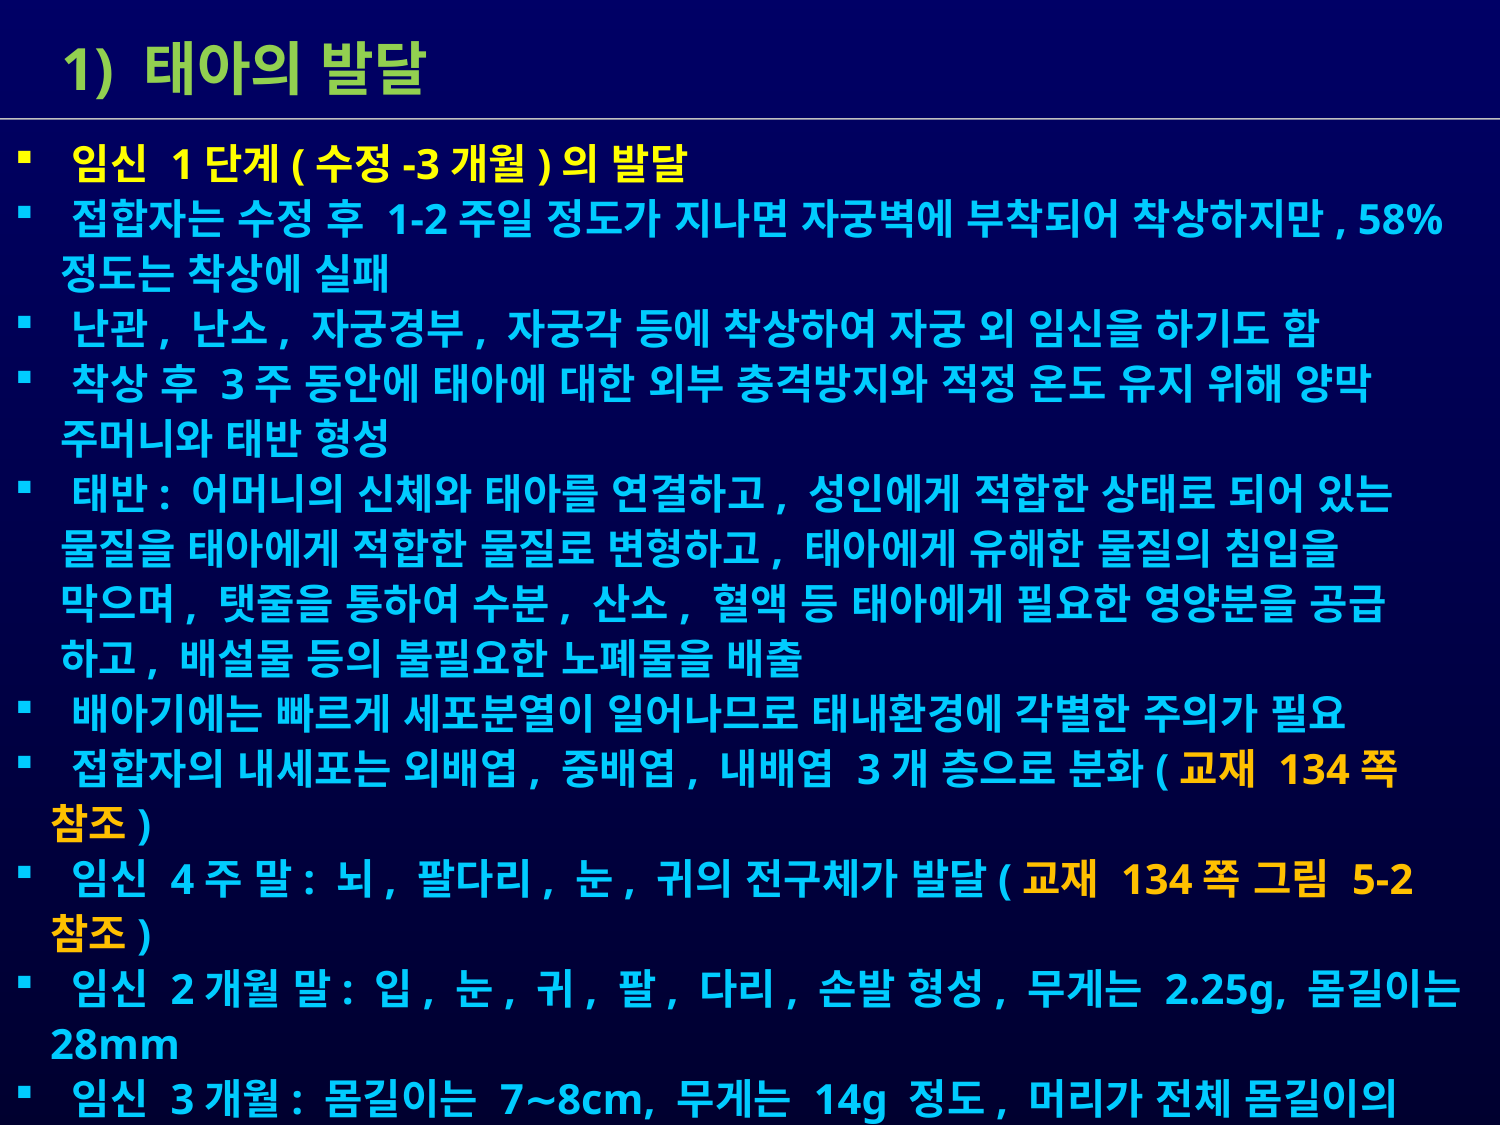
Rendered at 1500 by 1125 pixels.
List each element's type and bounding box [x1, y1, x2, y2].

text_box [0, 24, 1500, 1125]
